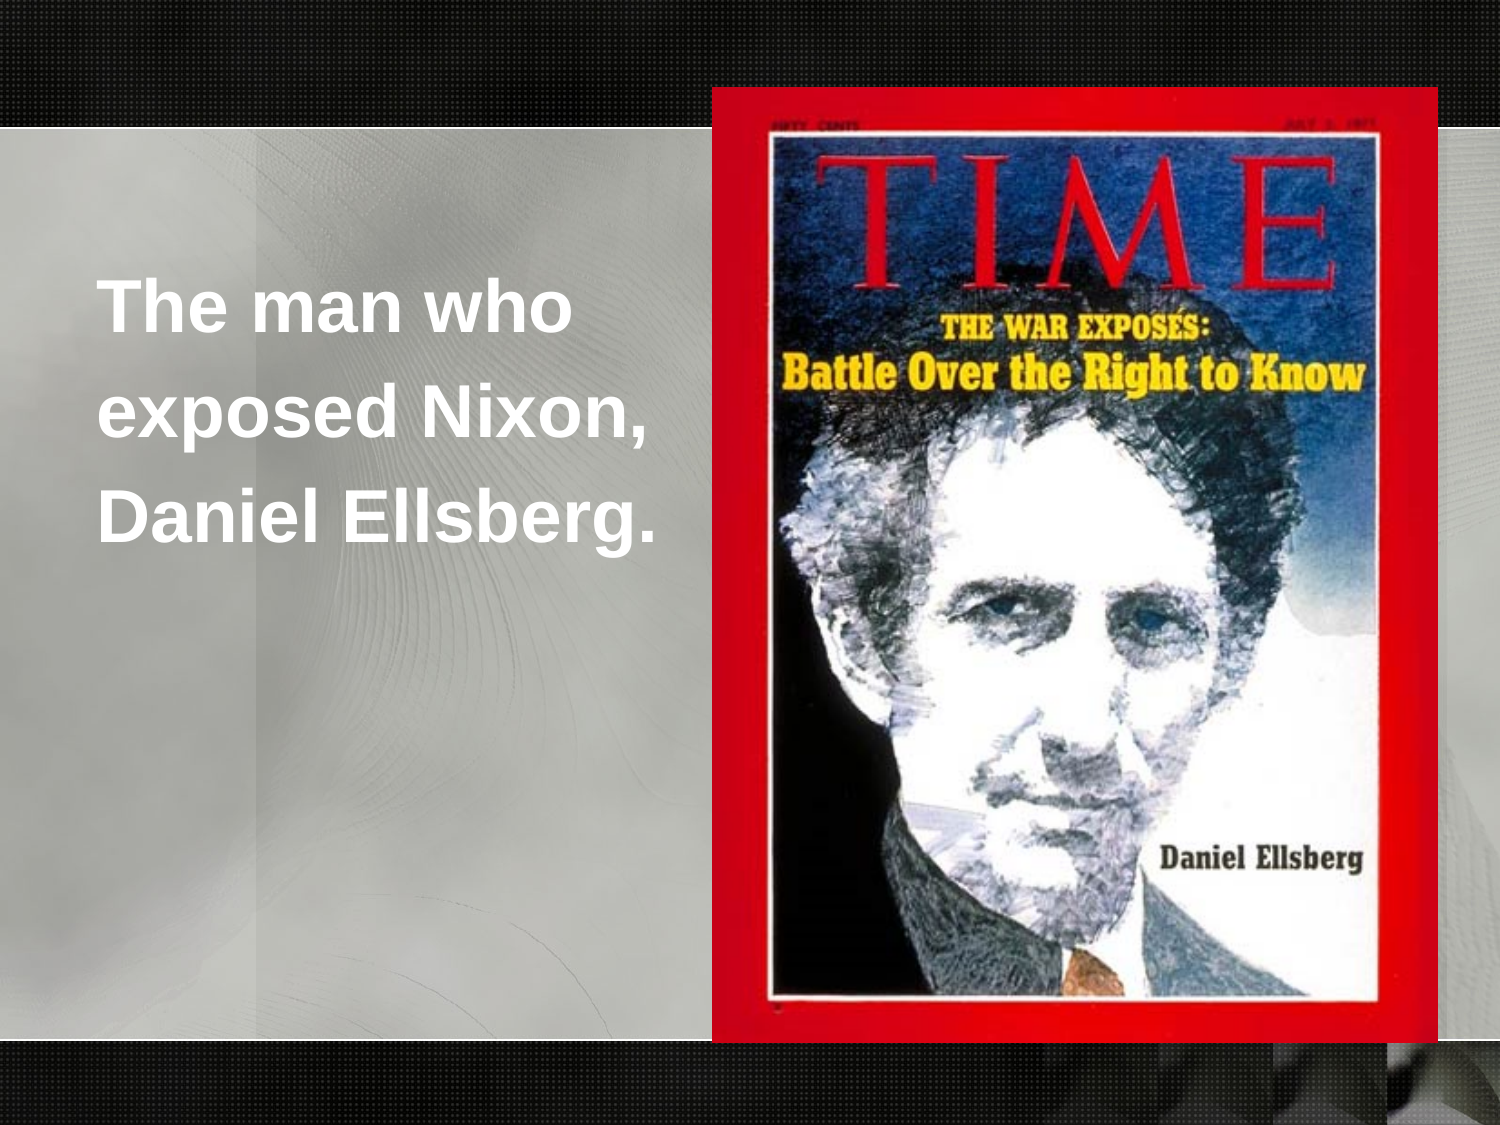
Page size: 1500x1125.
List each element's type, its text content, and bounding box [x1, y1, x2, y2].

list The man who exposed Nixon, Daniel Ellsberg. [24, 249, 707, 993]
picture [0, 0, 1500, 1125]
